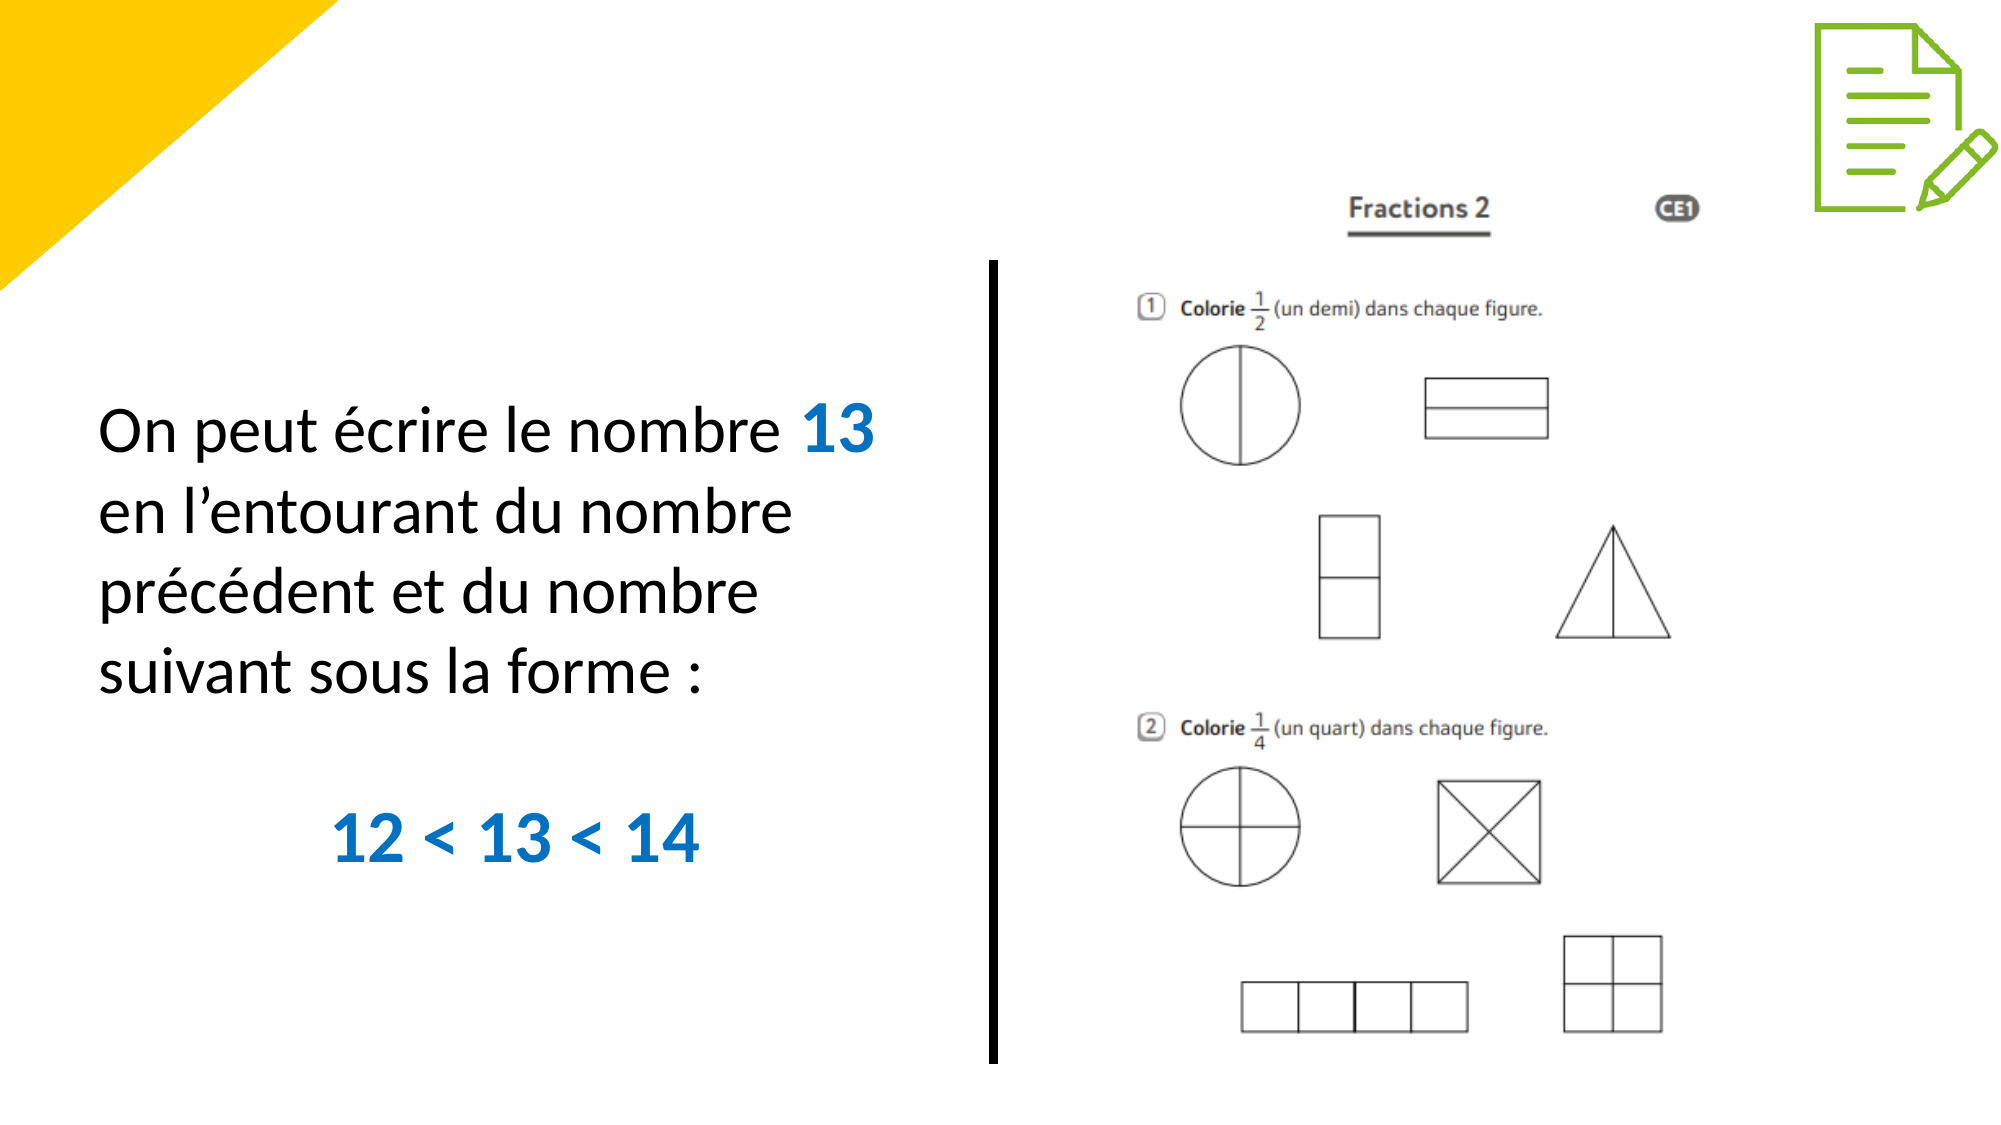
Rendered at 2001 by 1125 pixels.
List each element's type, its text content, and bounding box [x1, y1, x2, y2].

picture [1812, 23, 2000, 212]
text_box On peut écrire le nombre 13 en l’entourant du nombre précédent et du nombre suivant sous la forme : 12 < 13 < 14 [84, 369, 963, 885]
picture [1120, 169, 1709, 1042]
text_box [0, 0, 337, 290]
